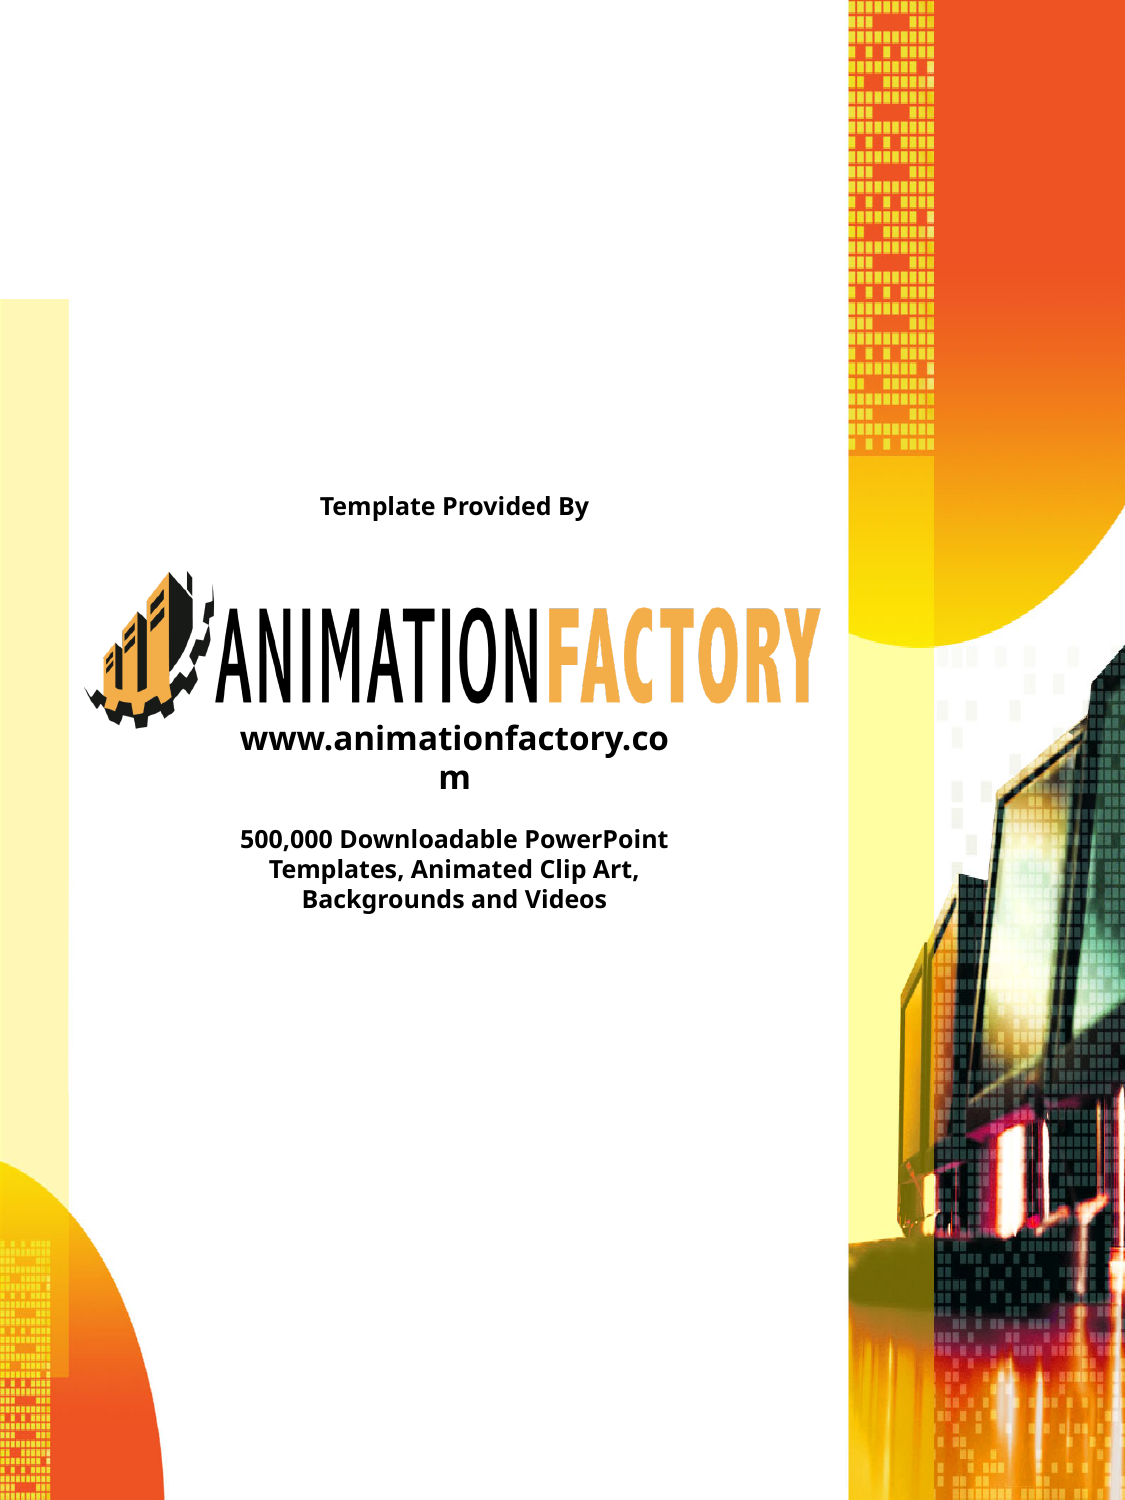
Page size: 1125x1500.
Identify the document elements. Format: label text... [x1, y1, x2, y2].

text_box 500,000 Downloadable PowerPoint Templates, Animated Clip Art, Backgrounds and Videos [210, 816, 699, 922]
picture [0, 0, 1125, 1500]
text_box Template Provided By [304, 483, 605, 528]
text_box www.animationfactory.com [225, 748, 685, 804]
